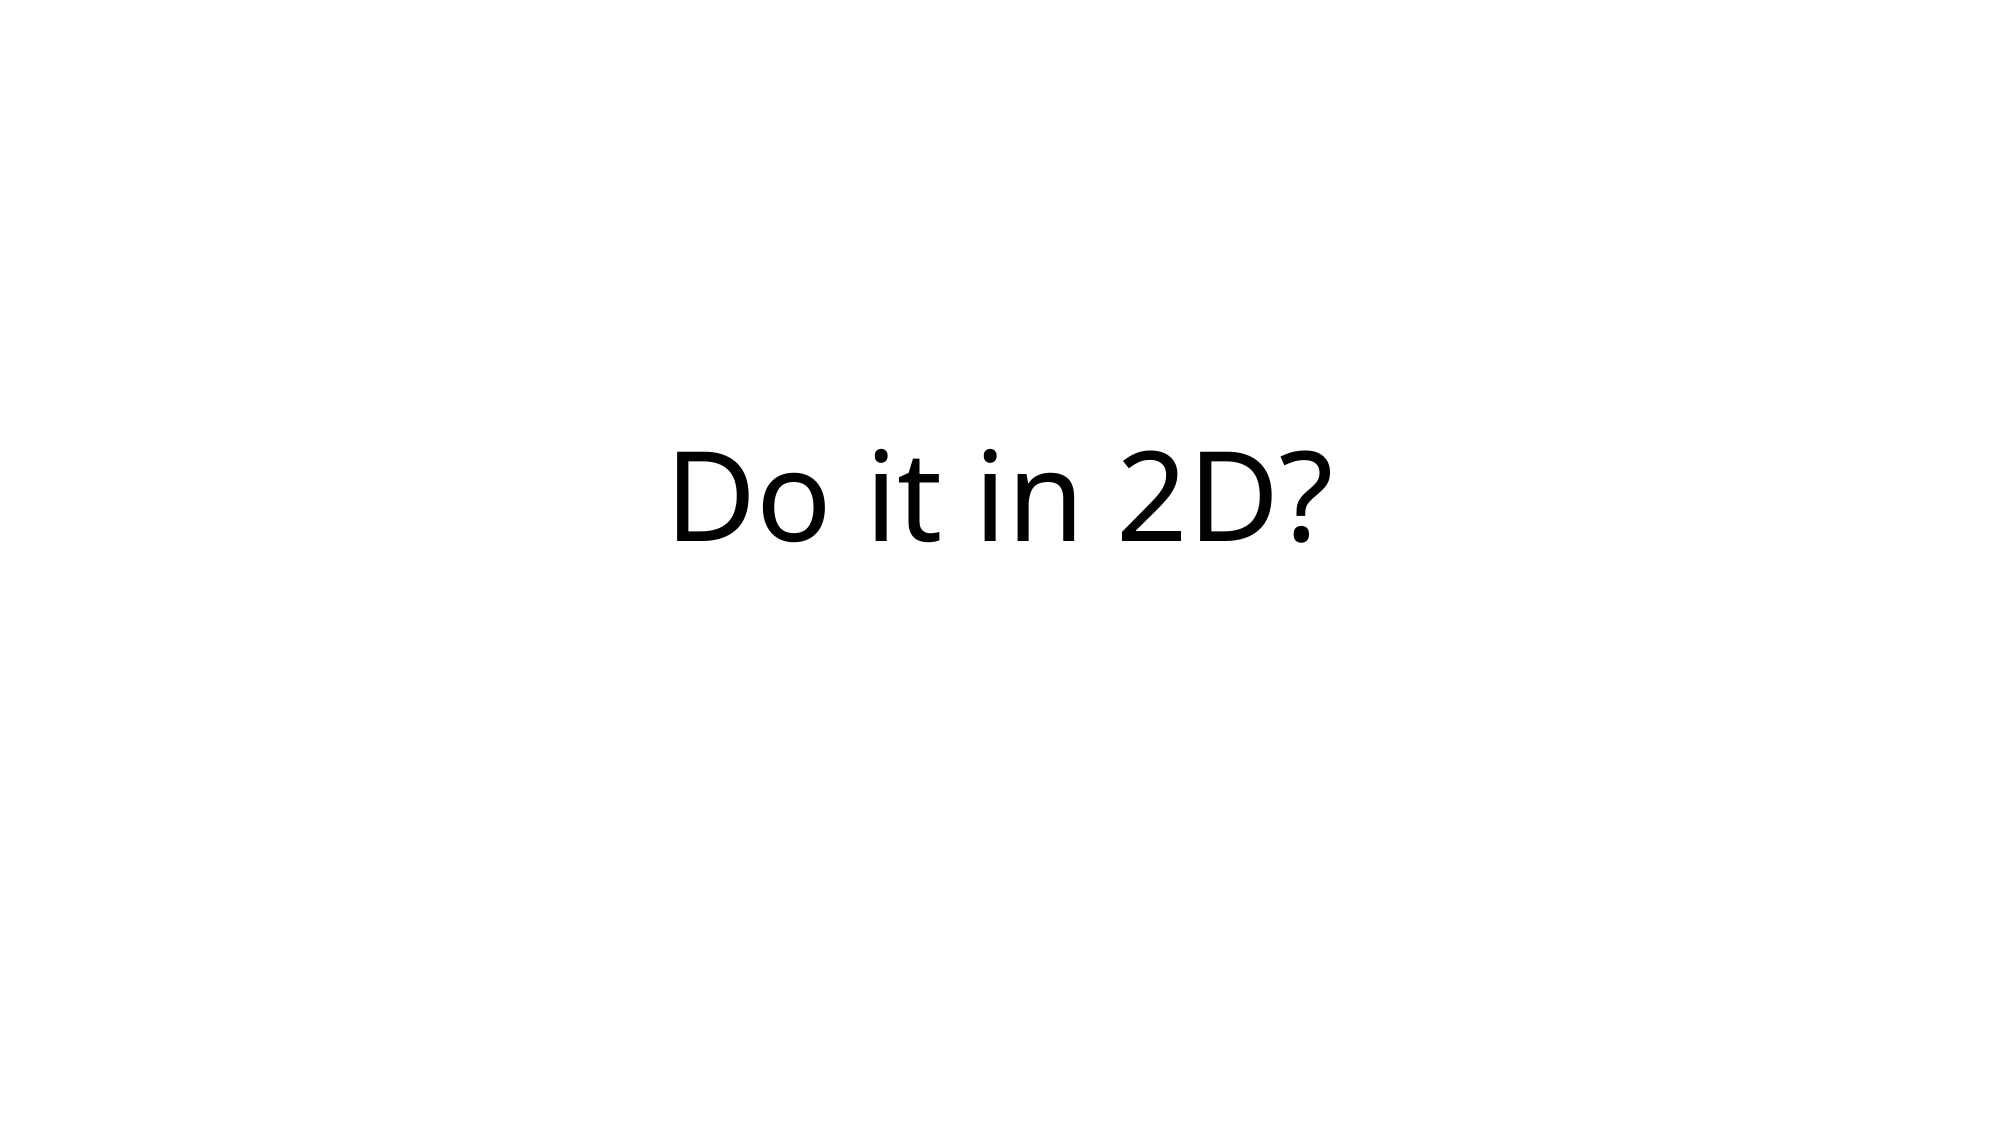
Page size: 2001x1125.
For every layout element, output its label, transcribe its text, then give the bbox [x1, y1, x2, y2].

title Do it in 2D? [249, 184, 1750, 576]
